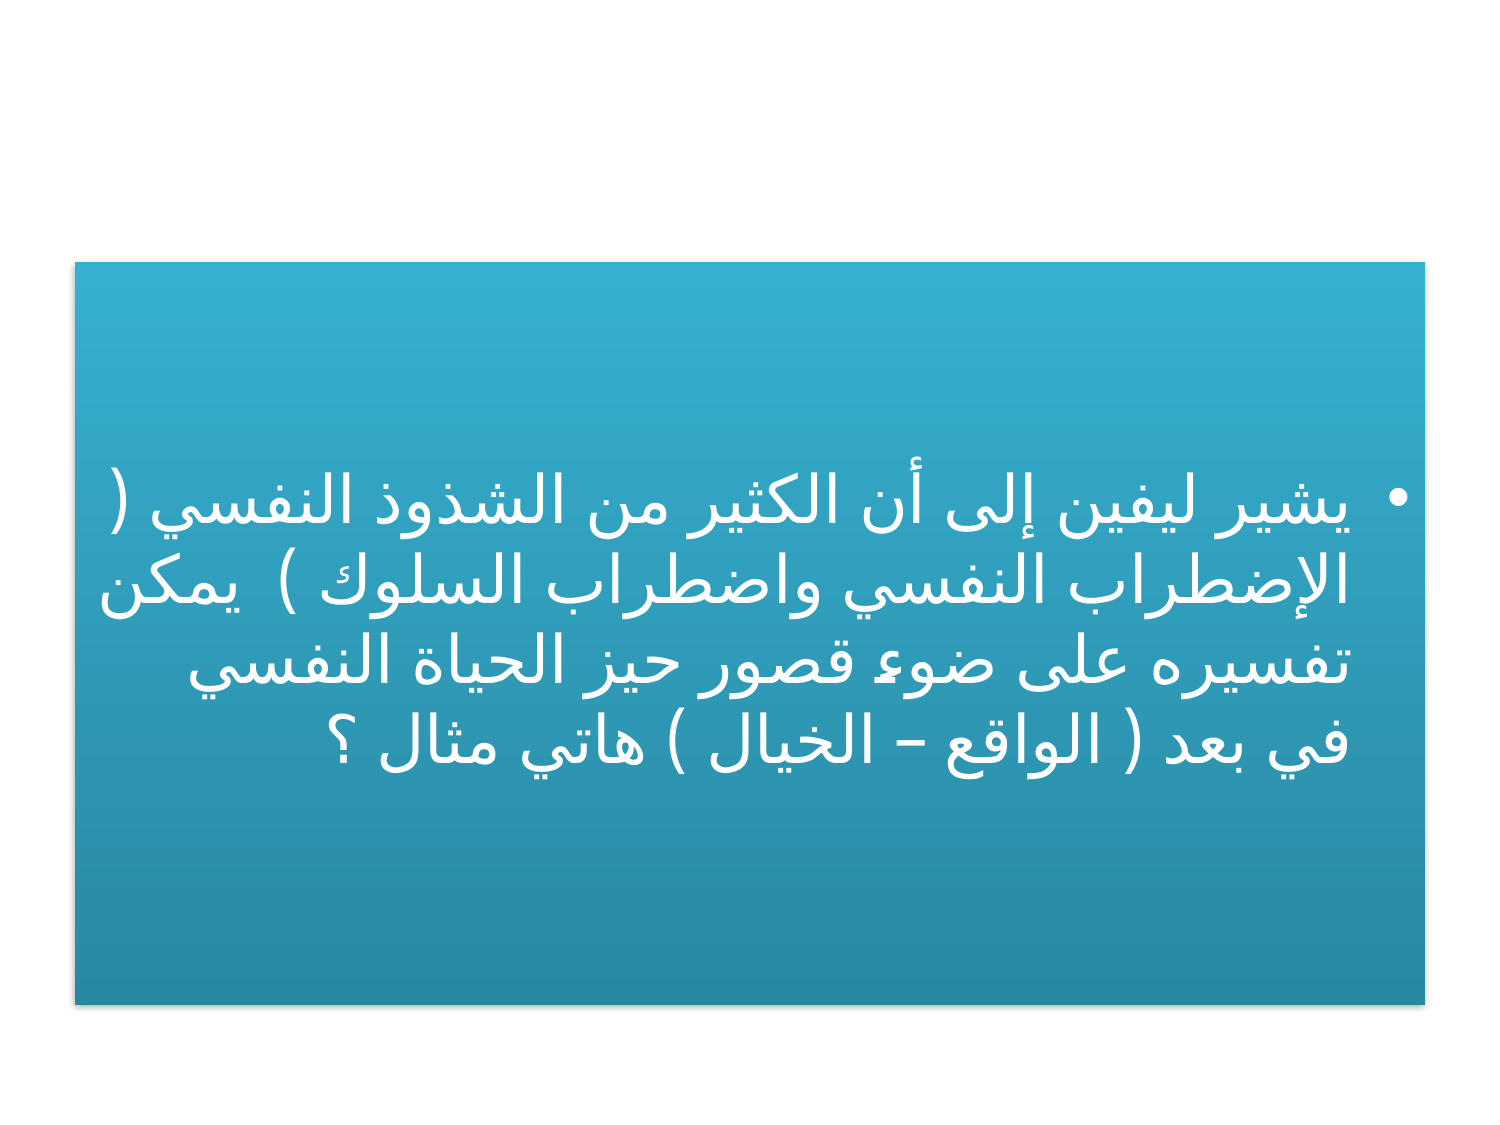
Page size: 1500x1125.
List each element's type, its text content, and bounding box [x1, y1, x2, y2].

list يشير ليفين إلى أن الكثير من الشذوذ النفسي ( الإضطراب النفسي واضطراب السلوك ) يمكن تفسيره على ضوء قصور حيز الحياة النفسي في بعد ( الواقع – الخيال ) هاتي مثال ؟ [75, 262, 1425, 1005]
